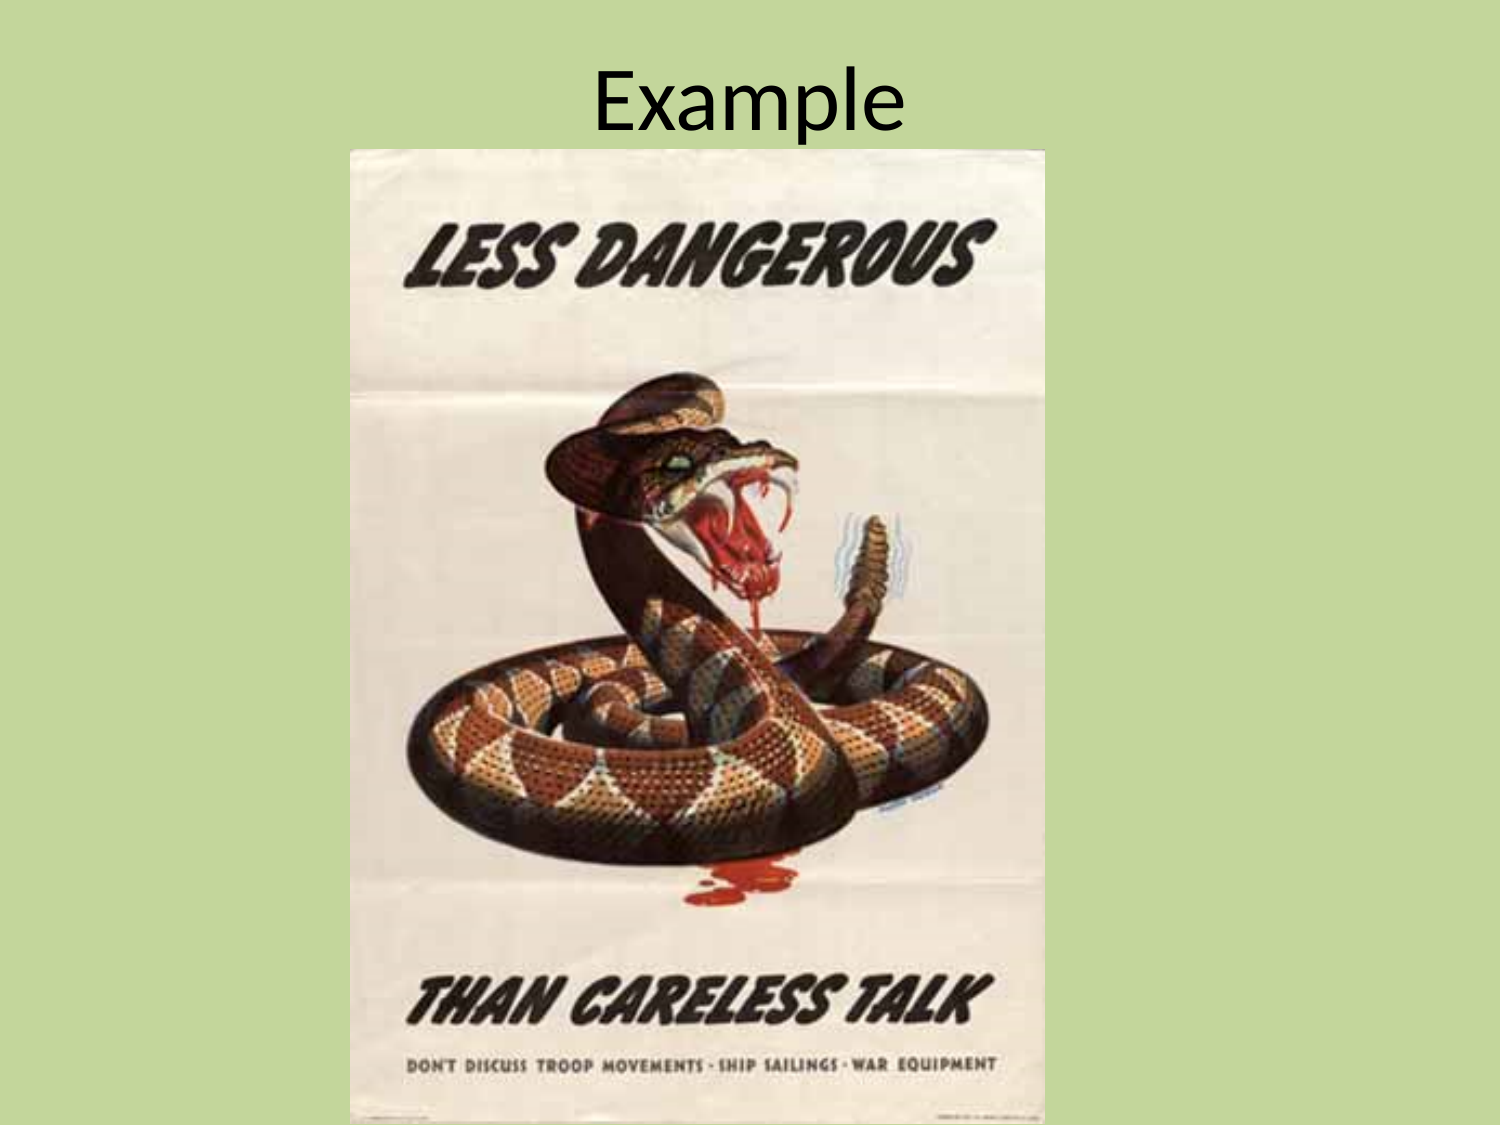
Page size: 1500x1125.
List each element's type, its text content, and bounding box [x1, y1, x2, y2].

title Example [75, 0, 1425, 188]
picture [349, 149, 1045, 1124]
